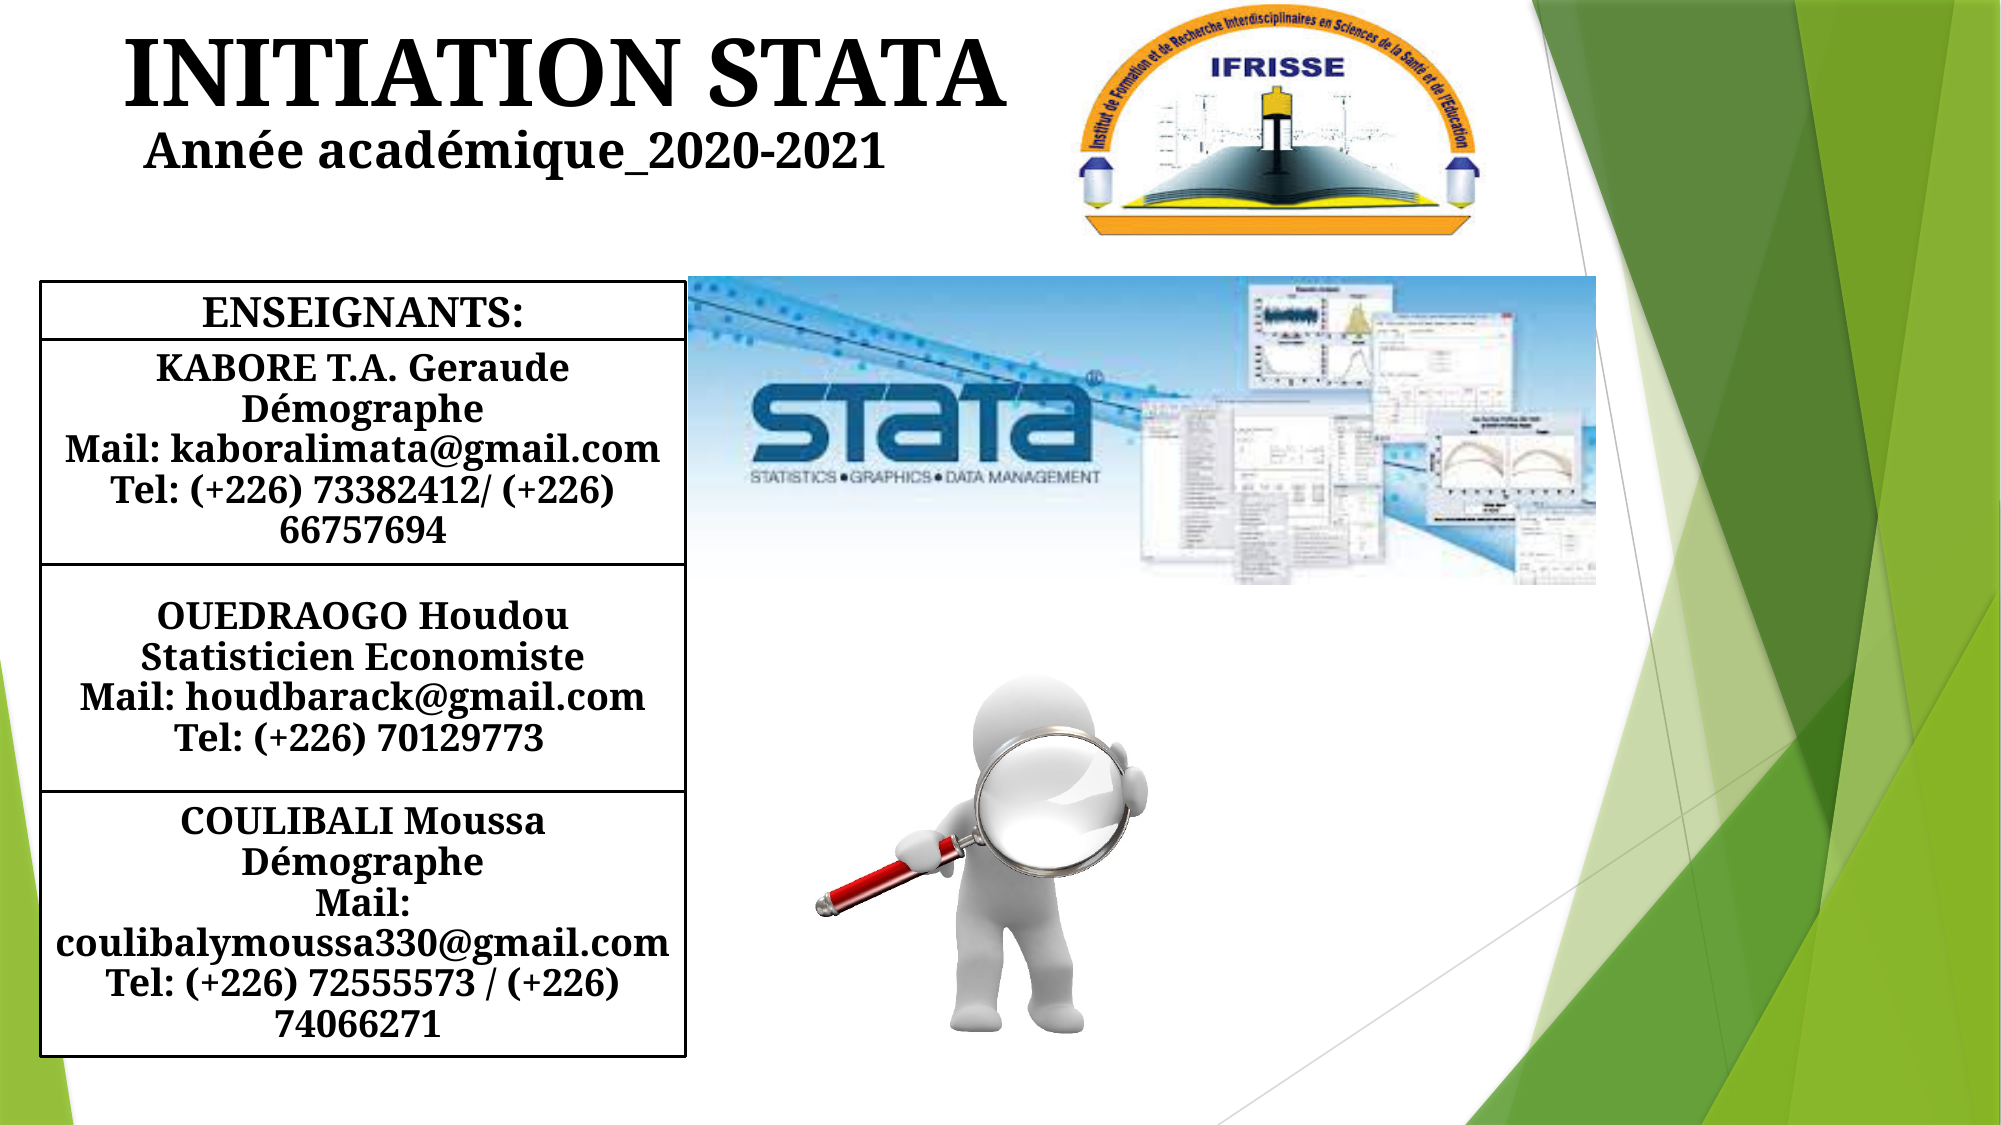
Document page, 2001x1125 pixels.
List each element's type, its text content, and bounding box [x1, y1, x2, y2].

list Année académique_2020-2021 [70, 110, 963, 223]
picture [1070, 0, 1487, 239]
text_box COULIBALI Moussa Démographe Mail: coulibalymoussa330@gmail.com Tel: (+226) 72555573 / (+226) 74066271 [39, 790, 687, 1058]
text_box OUEDRAOGO Houdou Statisticien Economiste Mail: houdbarack@gmail.com Tel: (+226) 70129773 [39, 563, 687, 790]
picture [687, 275, 1597, 586]
text_box ENSEIGNANTS: [39, 280, 684, 341]
picture [781, 622, 1216, 1057]
title INITIATION STATA [0, 4, 1033, 140]
text_box KABORE T.A. Geraude Démographe Mail: kaboralimata@gmail.com Tel: (+226) 73382412/ (+226) 66757694 [39, 341, 683, 563]
